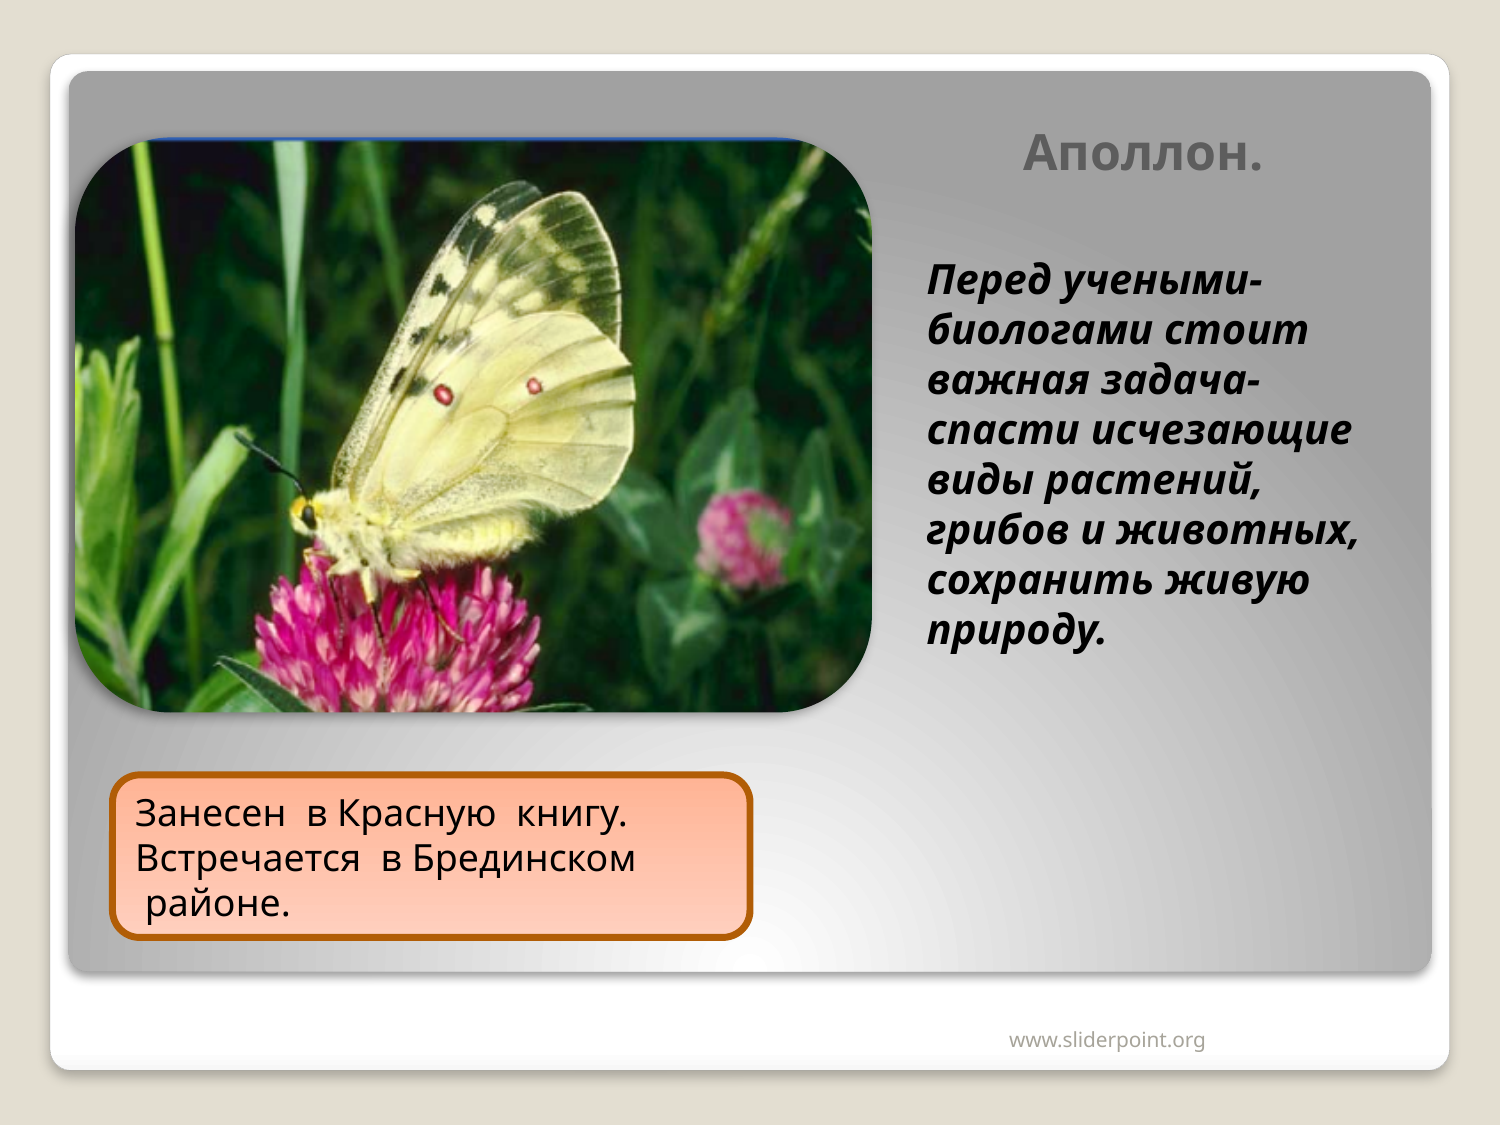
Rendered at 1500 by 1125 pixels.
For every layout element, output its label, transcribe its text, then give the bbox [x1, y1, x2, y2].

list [74, 137, 873, 713]
list Перед учеными-биологами стоит важная задача- спасти исчезающие виды растений, грибов и животных, сохранить живую природу. [908, 237, 1397, 928]
text_box Аполлон. [924, 112, 1363, 188]
footer www.sliderpoint.org [994, 1002, 1370, 1063]
text_box Занесен в Красную книгу. Встречается в Брединском районе. [108, 771, 754, 941]
